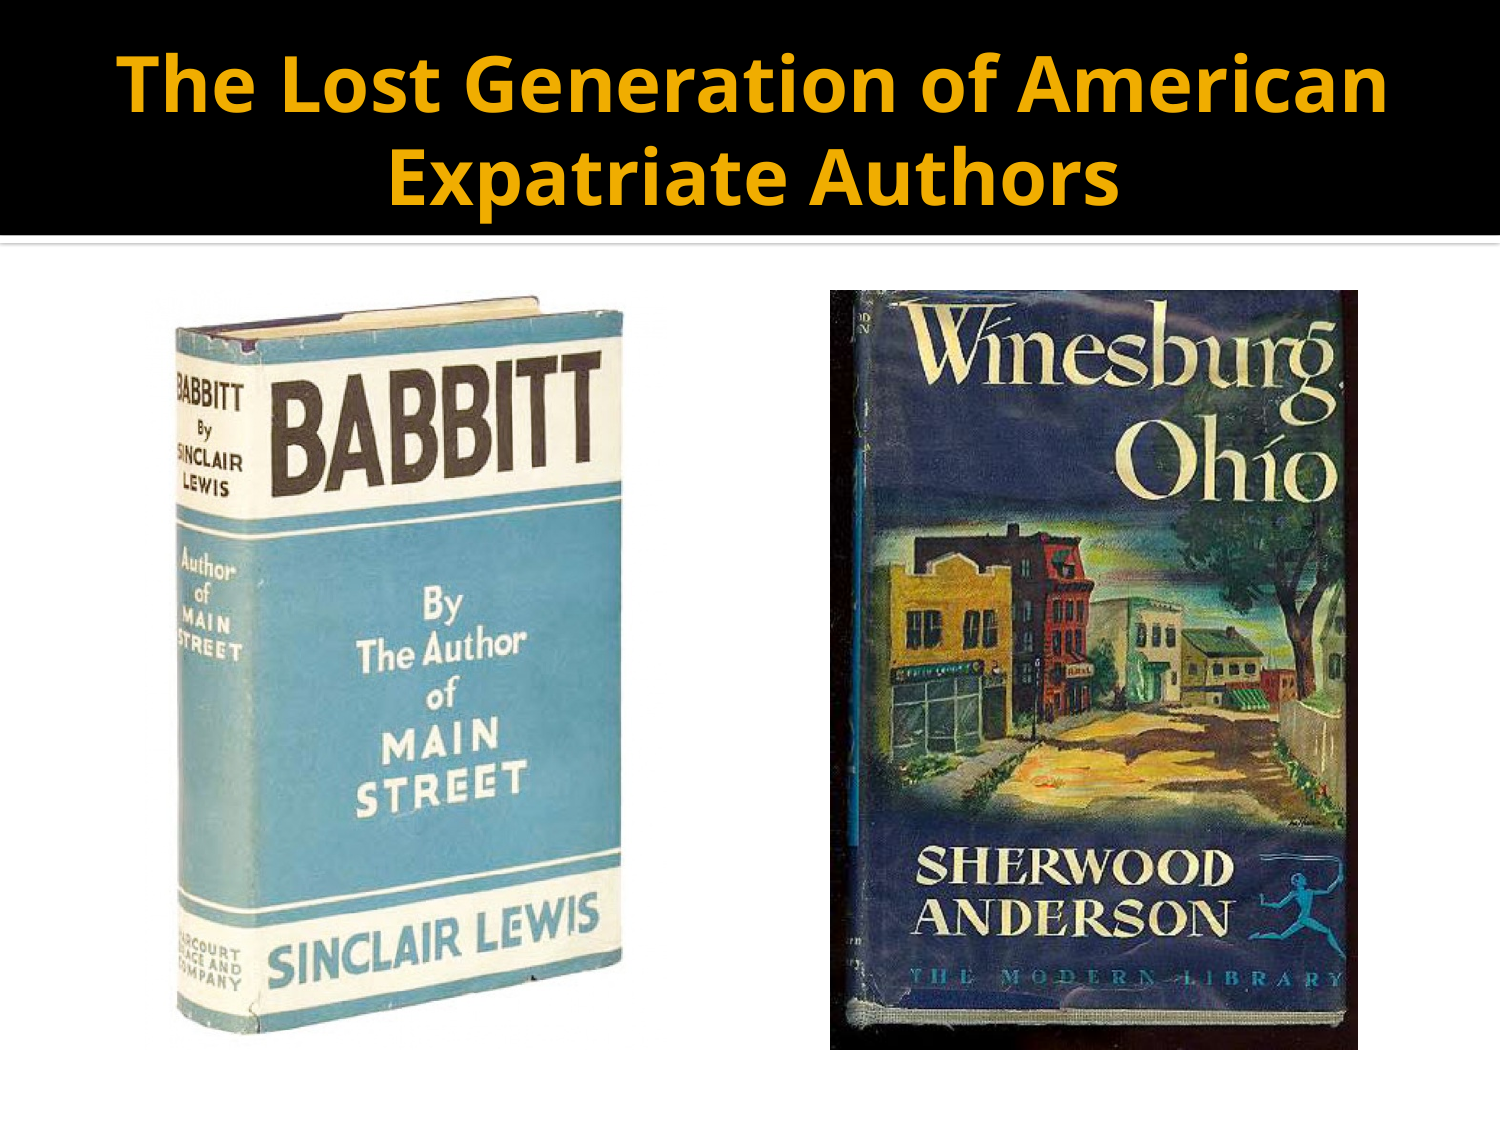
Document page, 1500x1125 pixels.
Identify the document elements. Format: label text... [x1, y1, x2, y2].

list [145, 290, 667, 1050]
title The Lost Generation of American Expatriate Authors [75, 24, 1425, 231]
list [829, 290, 1358, 1050]
